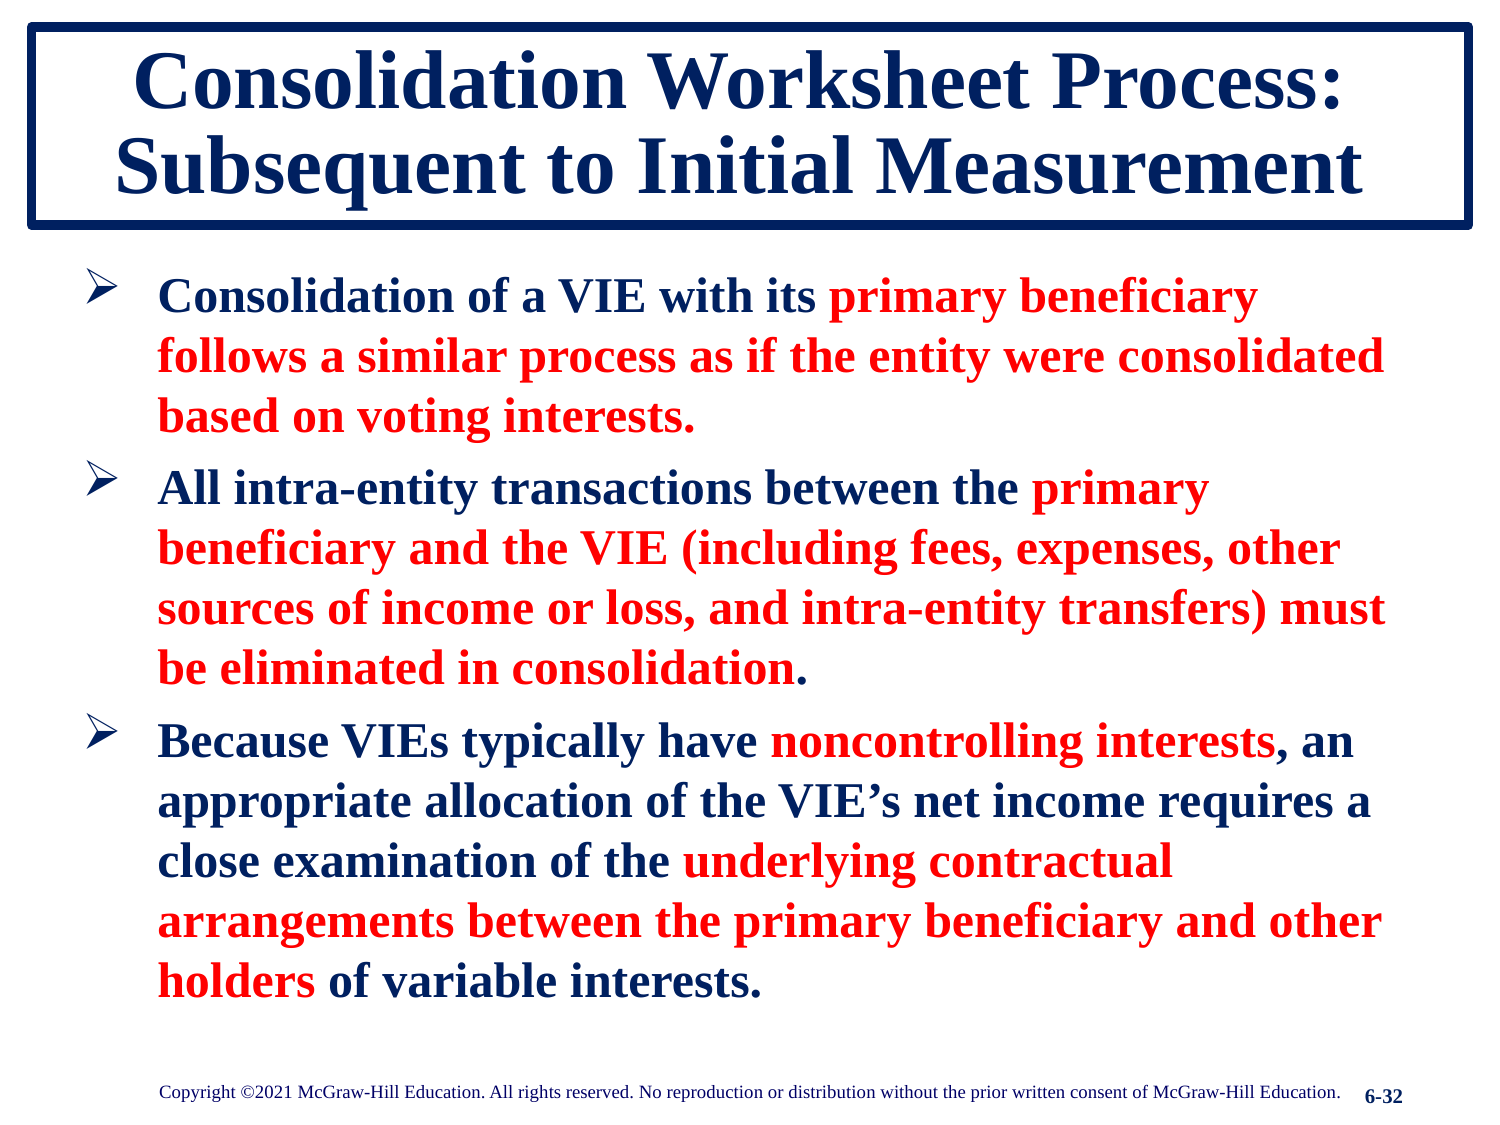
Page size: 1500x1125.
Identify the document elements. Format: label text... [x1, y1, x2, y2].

slide_number 6-32 [1350, 1074, 1438, 1125]
text_box Consolidation of a VIE with its primary beneficiary follows a similar process as if the entity were consolidated based on voting interests. All intra-entity transactions between the primary beneficiary and the VIE (including fees, expenses, other sources of income or loss, and intra-entity transfers) must be eliminated in consolidation. Because VIEs typically have noncontrolling interests, an appropriate allocation of the VIE’s net income requires a close examination of the underlying contractual arrangements between the primary beneficiary and other holders of variable interests. [67, 254, 1433, 1015]
title Consolidation Worksheet Process: Subsequent to Initial Measurement [27, 22, 1473, 230]
text_box Copyright ©2021 McGraw-Hill Education. All rights reserved. No reproduction or distribution without the prior written consent of McGraw-Hill Education. [76, 1072, 1424, 1110]
